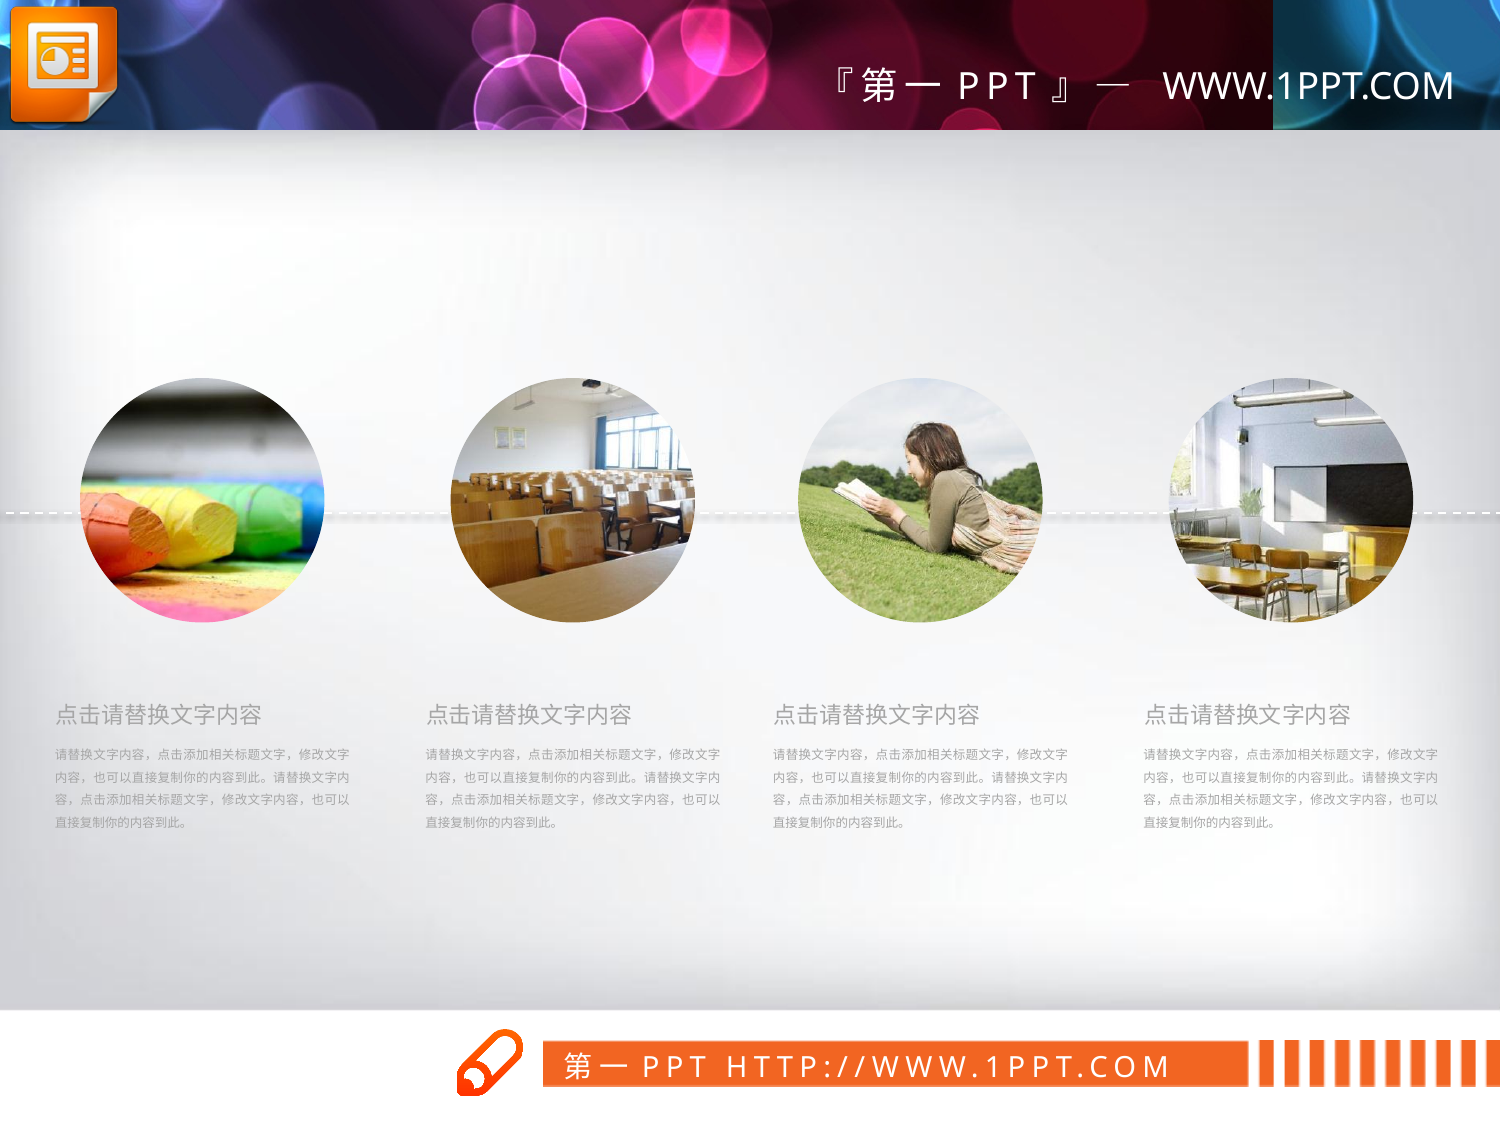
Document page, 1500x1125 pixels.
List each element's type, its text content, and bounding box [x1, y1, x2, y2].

text_box [798, 524, 1043, 625]
text_box 点击请替换文字内容 [1127, 692, 1368, 737]
picture [0, 0, 1500, 512]
picture [543, 1040, 1500, 1087]
text_box 请替换文字内容，点击添加相关标题文字，修改文字内容，也可以直接复制你的内容到此。请替换文字内容，点击添加相关标题文字，修改文字内容，也可以直接复制你的内容到此。 [1127, 731, 1455, 838]
text_box [1166, 375, 1416, 512]
text_box 点击请替换文字内容 [757, 692, 998, 737]
text_box 请替换文字内容，点击添加相关标题文字，修改文字内容，也可以直接复制你的内容到此。请替换文字内容，点击添加相关标题文字，修改文字内容，也可以直接复制你的内容到此。 [756, 731, 1084, 838]
picture [0, 514, 1500, 1012]
text_box 点击请替换文字内容 [409, 692, 650, 737]
text_box 点击请替换文字内容 [39, 692, 279, 737]
text_box 请替换文字内容，点击添加相关标题文字，修改文字内容，也可以直接复制你的内容到此。请替换文字内容，点击添加相关标题文字，修改文字内容，也可以直接复制你的内容到此。 [409, 731, 737, 838]
text_box [1168, 524, 1413, 625]
text_box 请替换文字内容，点击添加相关标题文字，修改文字内容，也可以直接复制你的内容到此。请替换文字内容，点击添加相关标题文字，修改文字内容，也可以直接复制你的内容到此。 [38, 731, 366, 838]
text_box [796, 375, 1045, 512]
text_box [77, 375, 327, 512]
text_box [450, 524, 695, 625]
text_box [448, 375, 698, 512]
text_box [80, 524, 325, 625]
